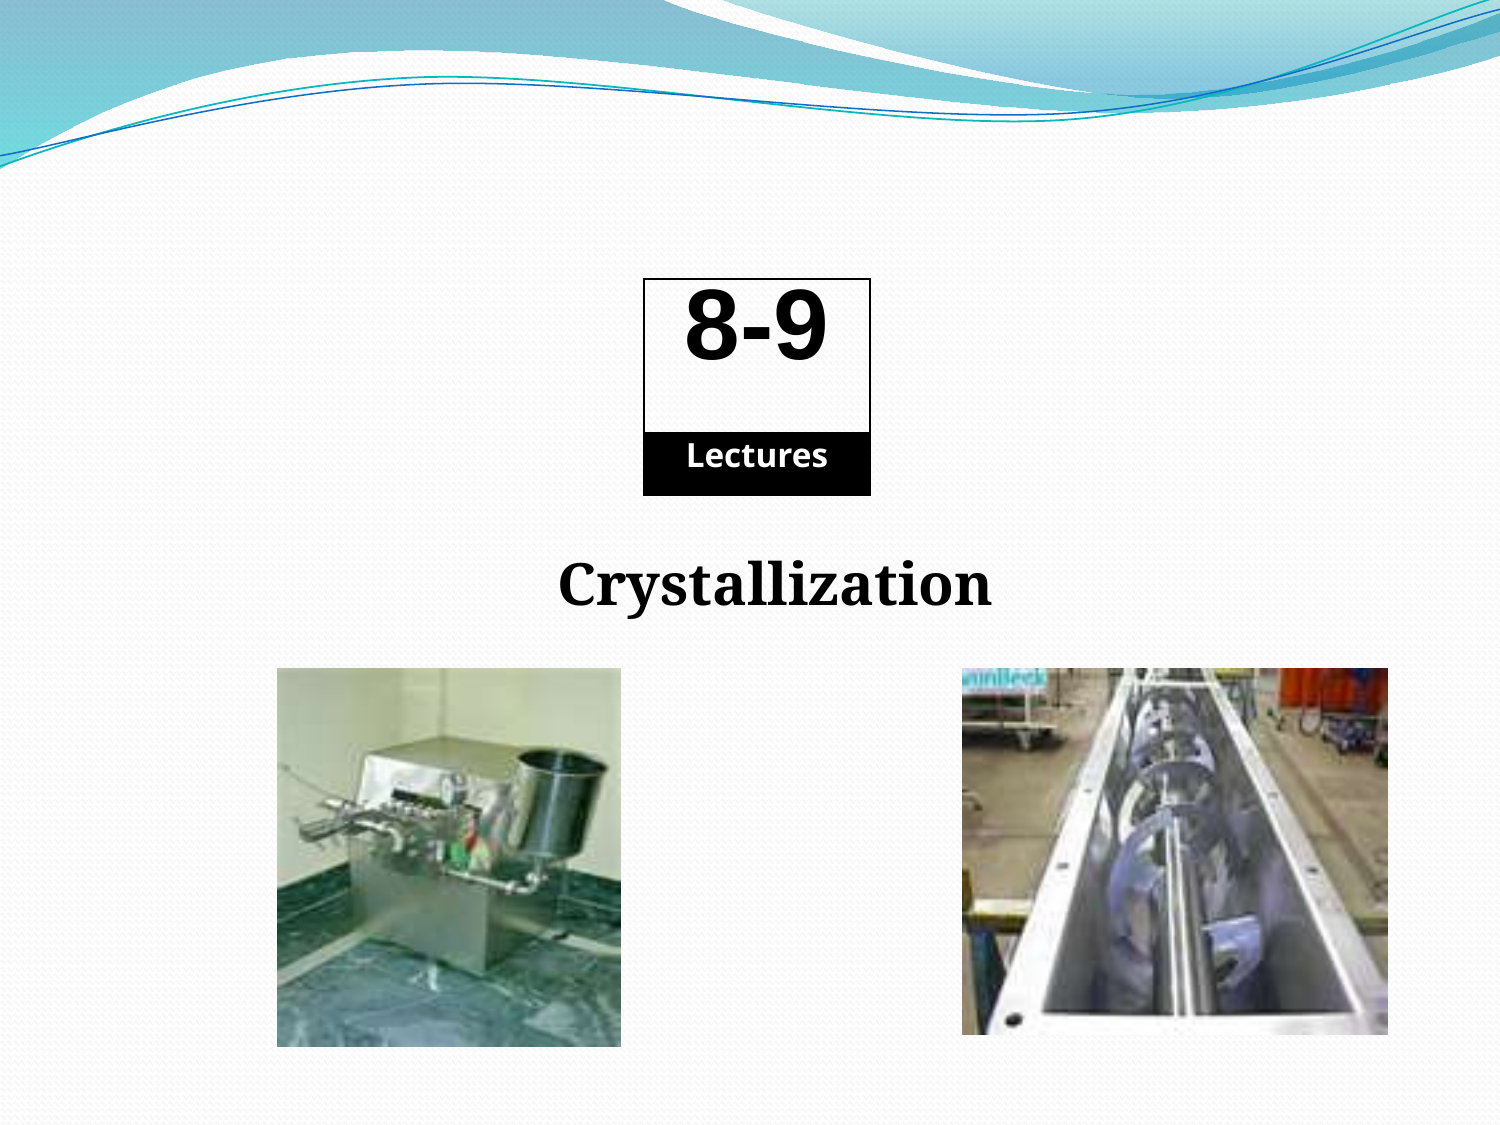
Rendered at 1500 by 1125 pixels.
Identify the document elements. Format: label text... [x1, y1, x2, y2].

table_header 8-9 [645, 280, 869, 432]
picture [277, 668, 621, 1048]
text_box Crystallization [371, 539, 1164, 625]
picture [962, 668, 1389, 1036]
table_cell Lectures [645, 434, 869, 496]
